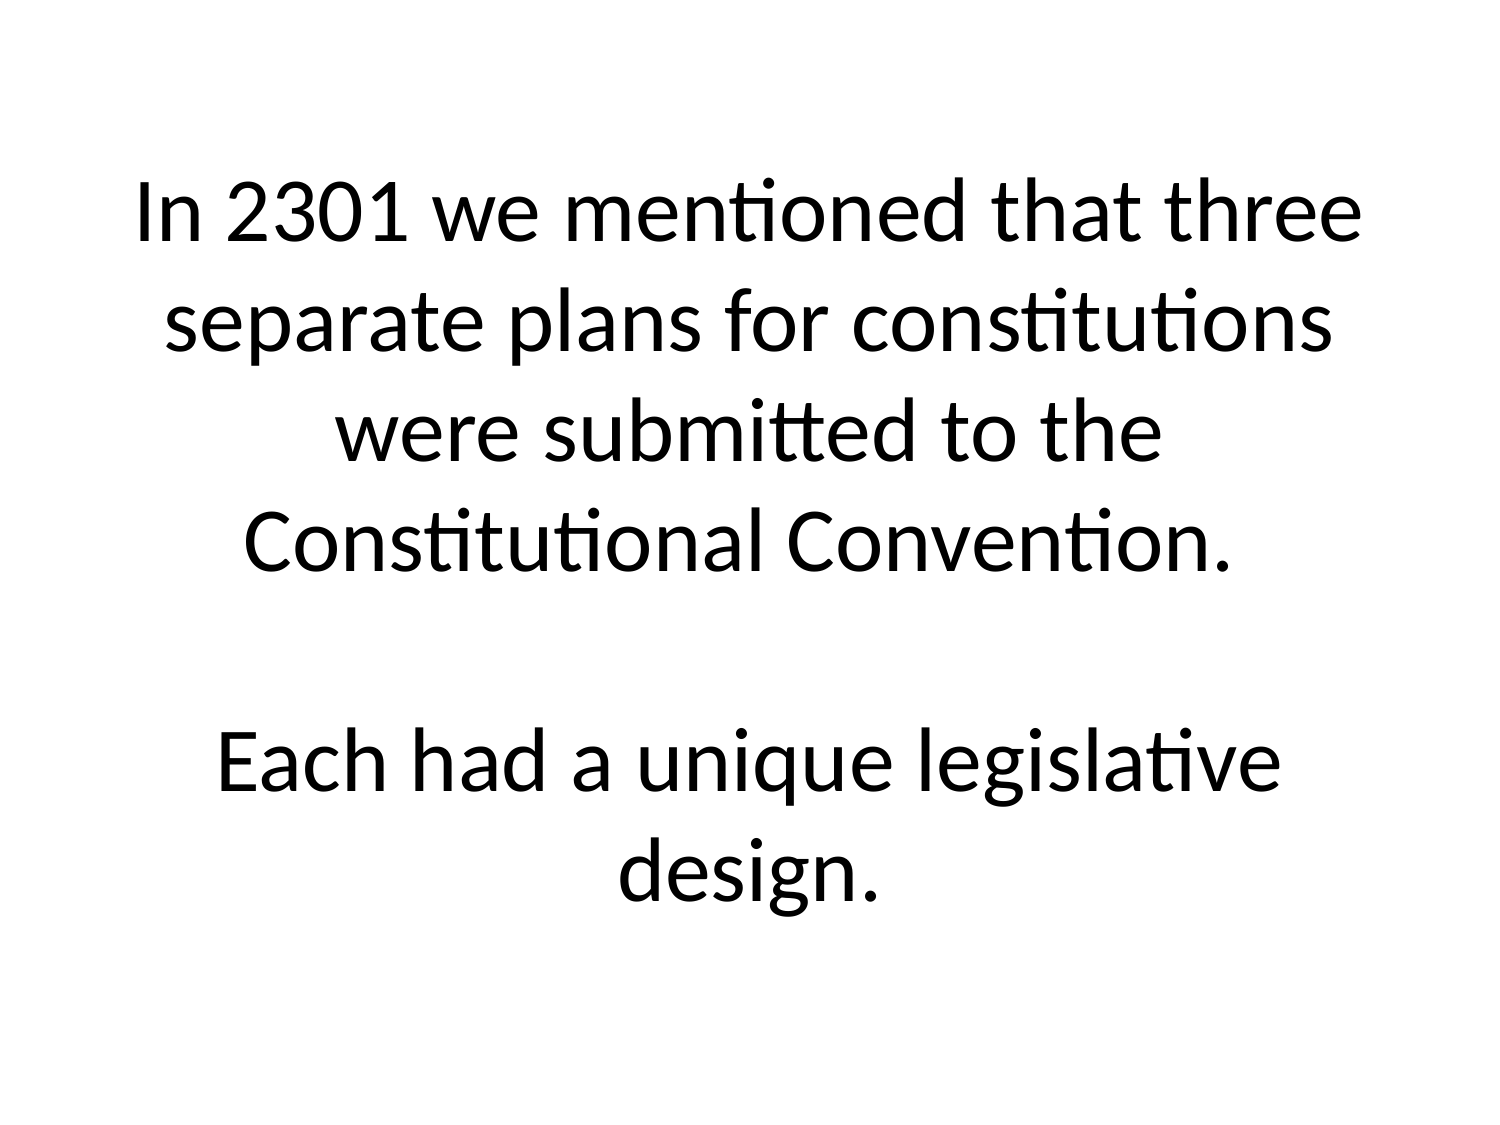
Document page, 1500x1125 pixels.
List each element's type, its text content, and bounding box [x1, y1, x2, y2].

title In 2301 we mentioned that three separate plans for constitutions were submitted to the Constitutional Convention. Each had a unique legislative design. [74, 44, 1426, 1026]
